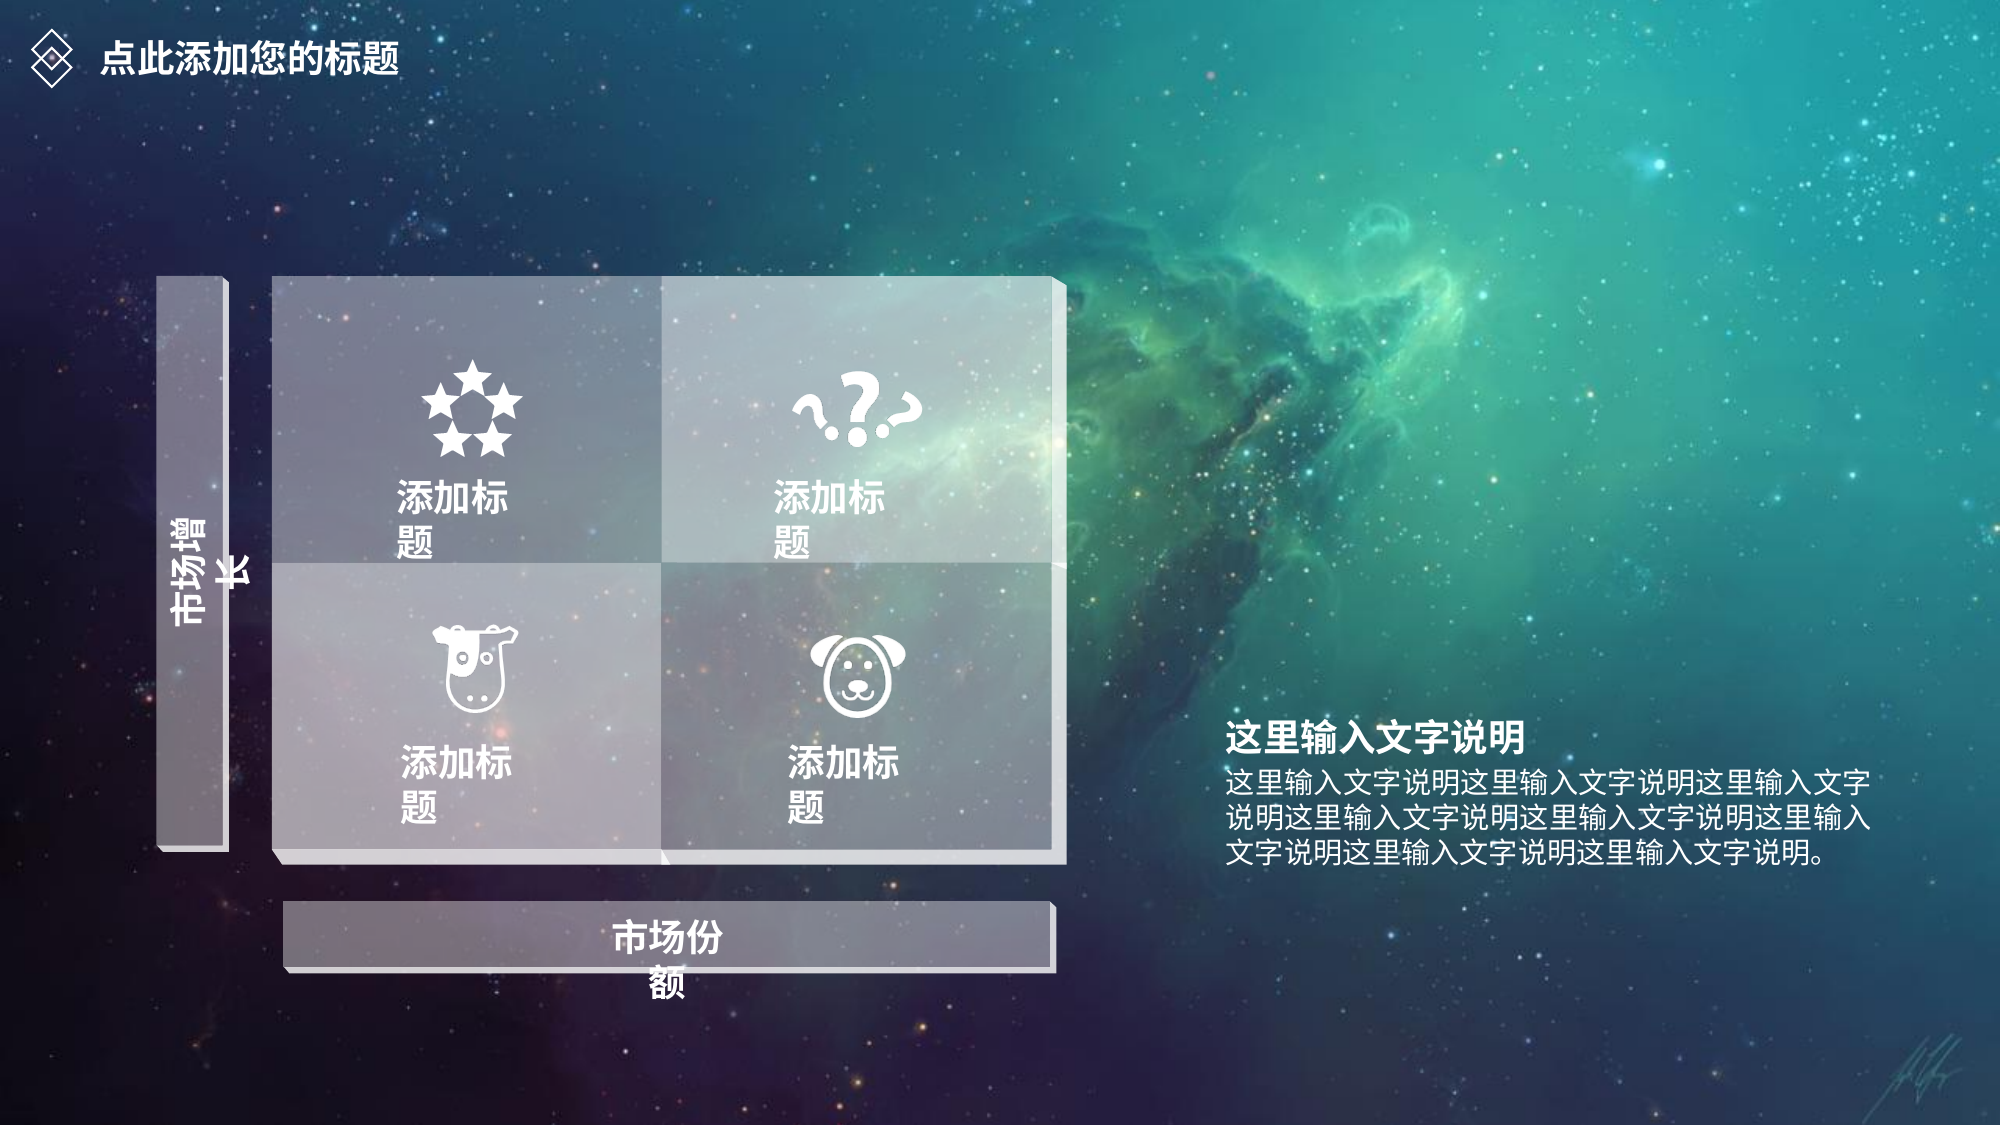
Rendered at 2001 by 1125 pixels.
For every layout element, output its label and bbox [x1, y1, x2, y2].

picture [0, 0, 2000, 1125]
text_box [32, 29, 72, 88]
